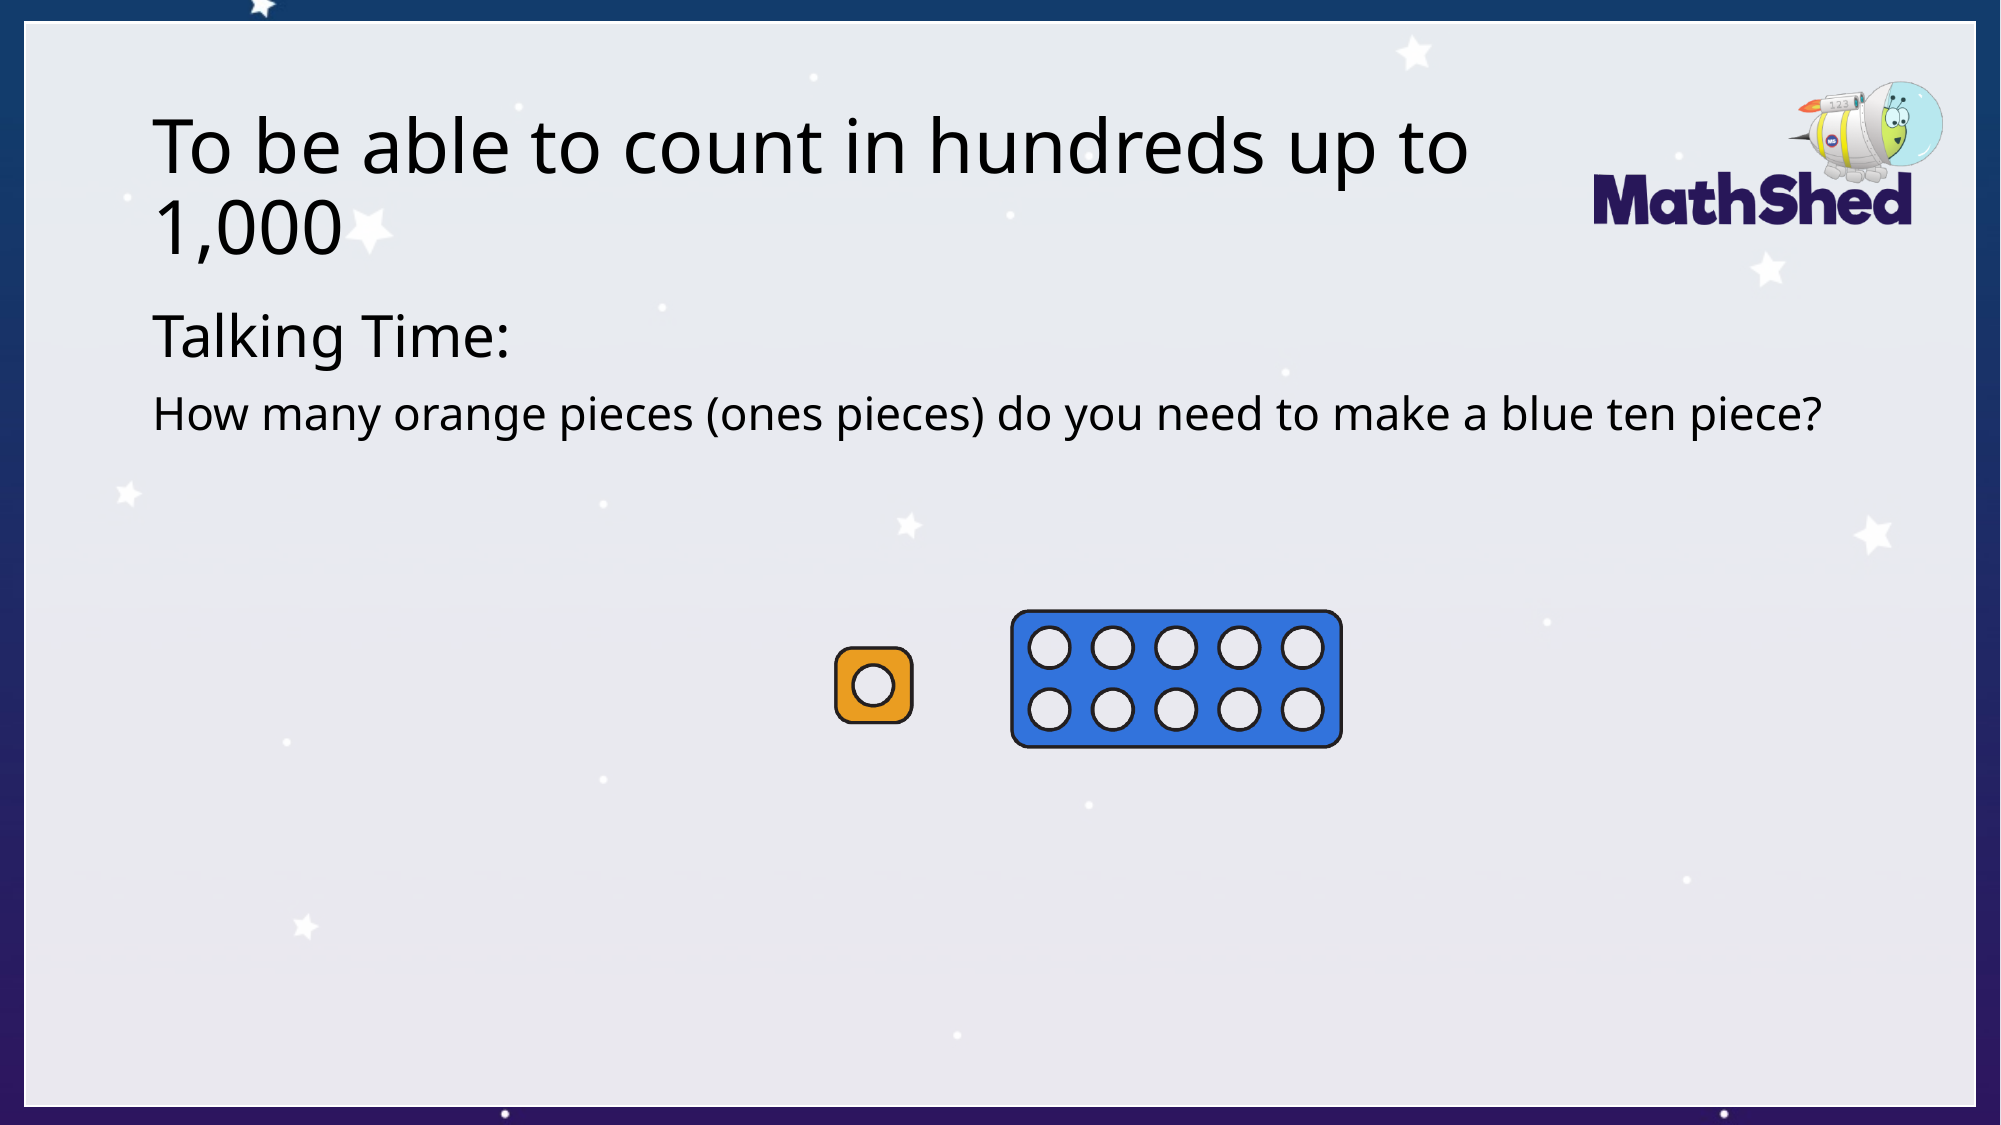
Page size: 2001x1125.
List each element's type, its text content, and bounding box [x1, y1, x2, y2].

title To be able to count in hundreds up to 1,000 [137, 81, 1578, 299]
list Talking Time: How many orange pieces (ones pieces) do you need to make a blue ten piece? [137, 299, 1863, 1014]
picture [0, 0, 2001, 1125]
